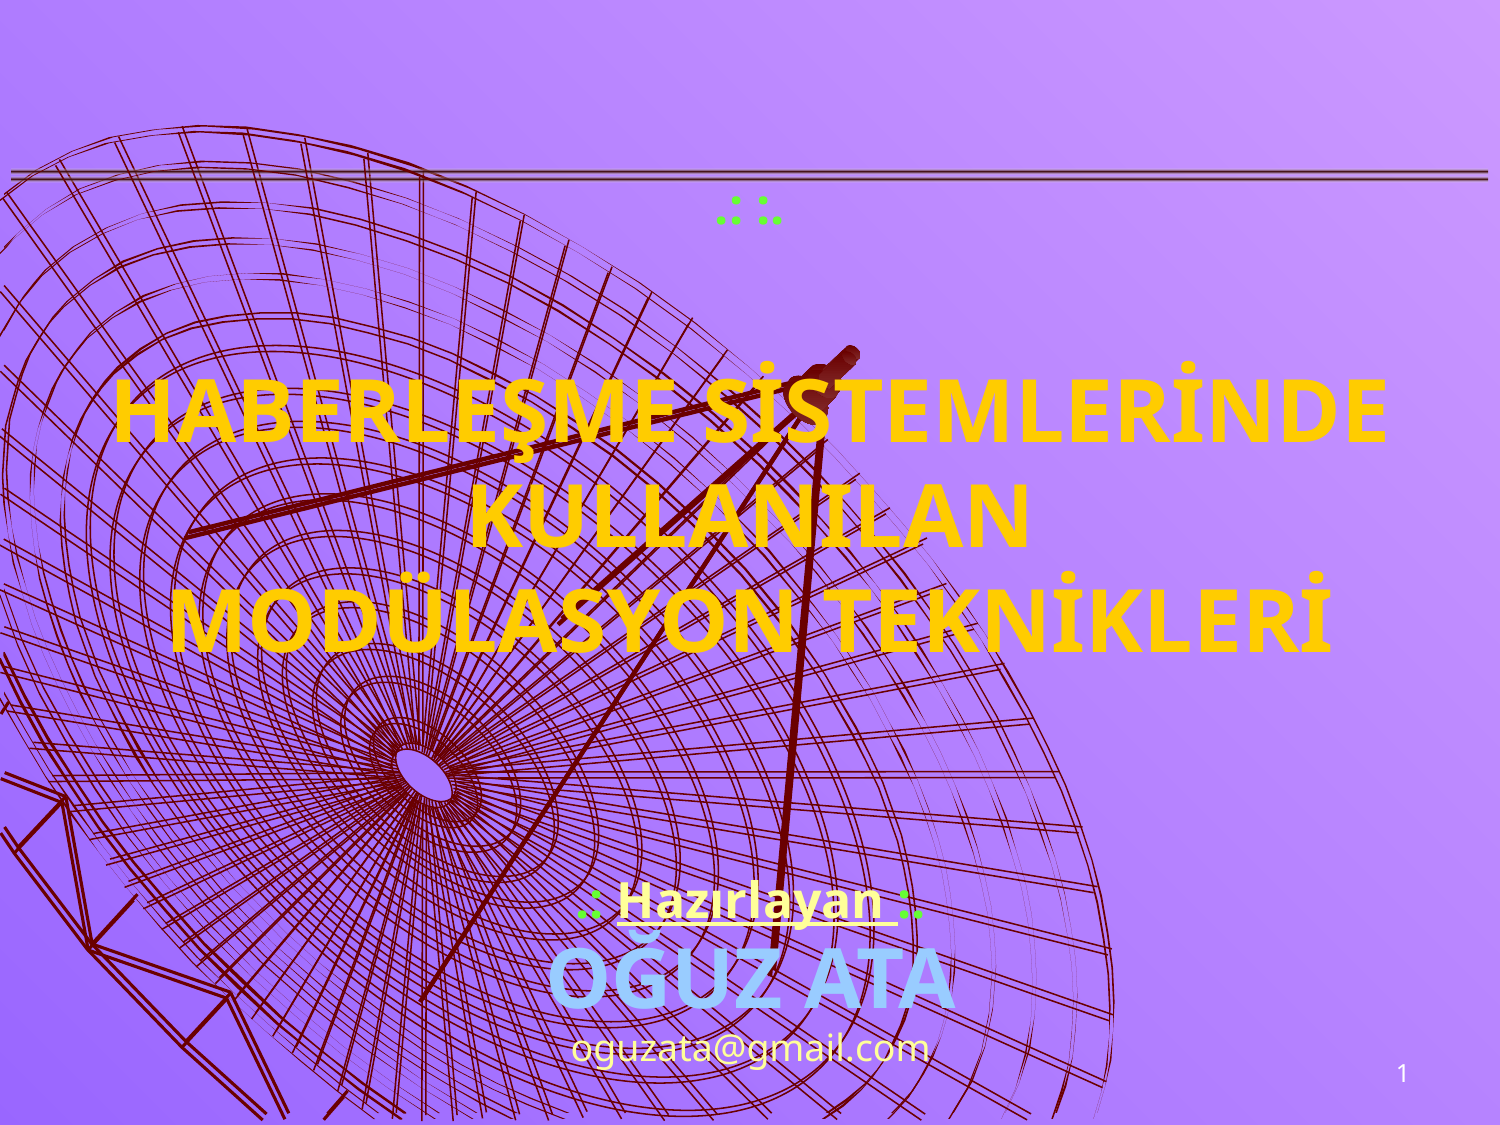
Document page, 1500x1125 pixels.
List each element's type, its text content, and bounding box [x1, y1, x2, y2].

title .: :. HABERLEŞME SİSTEMLERİNDE KULLANILAN MODÜLASYON TEKNİKLERİ [0, 60, 1500, 785]
subtitle .: Hazırlayan :. OĞUZ ATA oguzata@gmail.com [225, 872, 1276, 1095]
slide_number 1 [1074, 1023, 1426, 1100]
